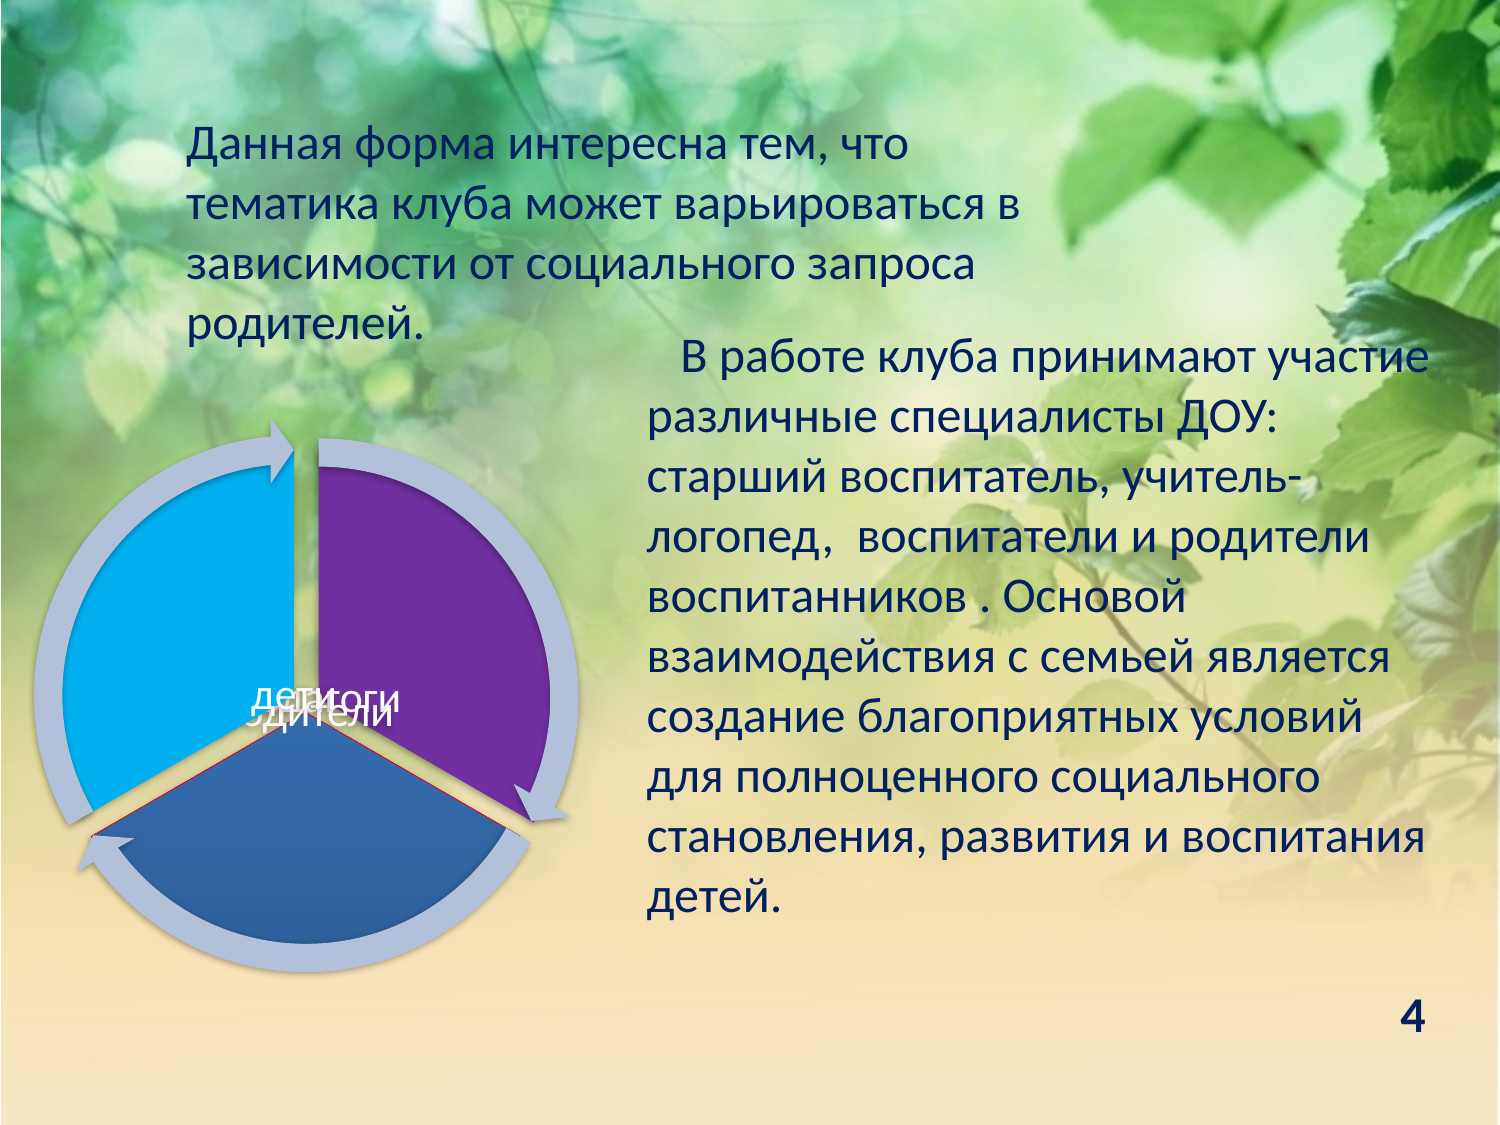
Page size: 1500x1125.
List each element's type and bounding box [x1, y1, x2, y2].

picture [0, 0, 1500, 1125]
text_box [0, 408, 609, 1000]
